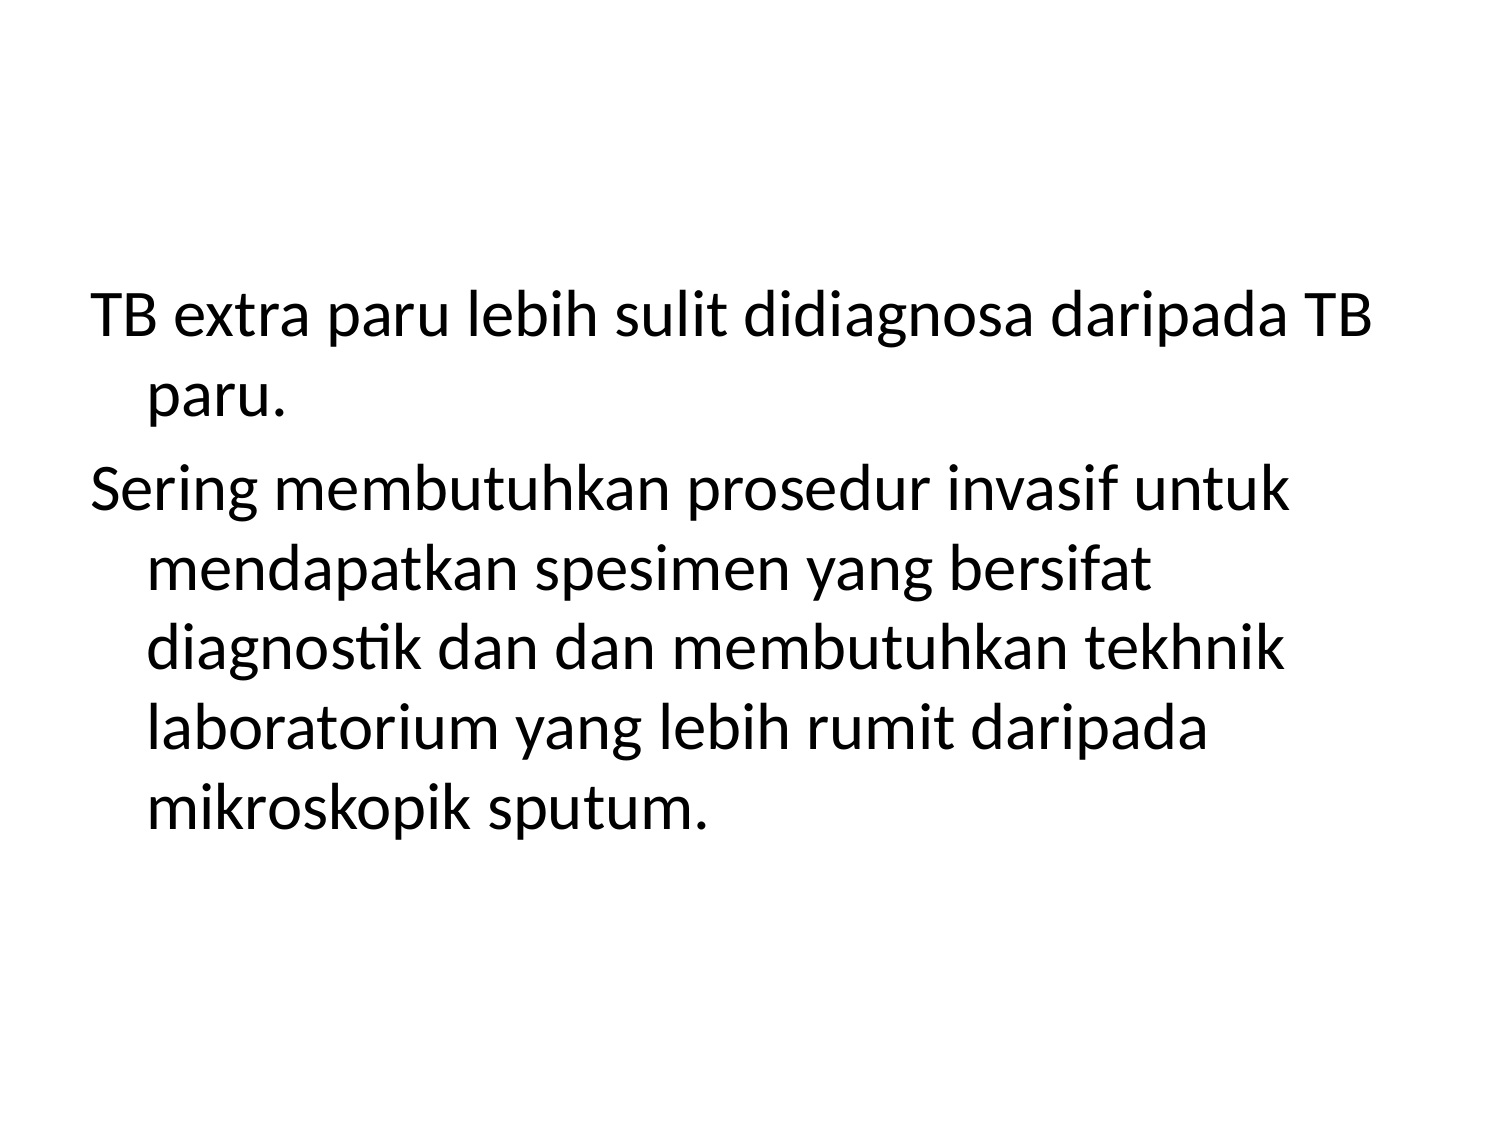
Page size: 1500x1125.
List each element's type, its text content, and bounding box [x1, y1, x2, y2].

list TB extra paru lebih sulit didiagnosa daripada TB paru. Sering membutuhkan prosedur invasif untuk mendapatkan spesimen yang bersifat diagnostik dan dan membutuhkan tekhnik laboratorium yang lebih rumit daripada mikroskopik sputum. [75, 262, 1425, 1005]
